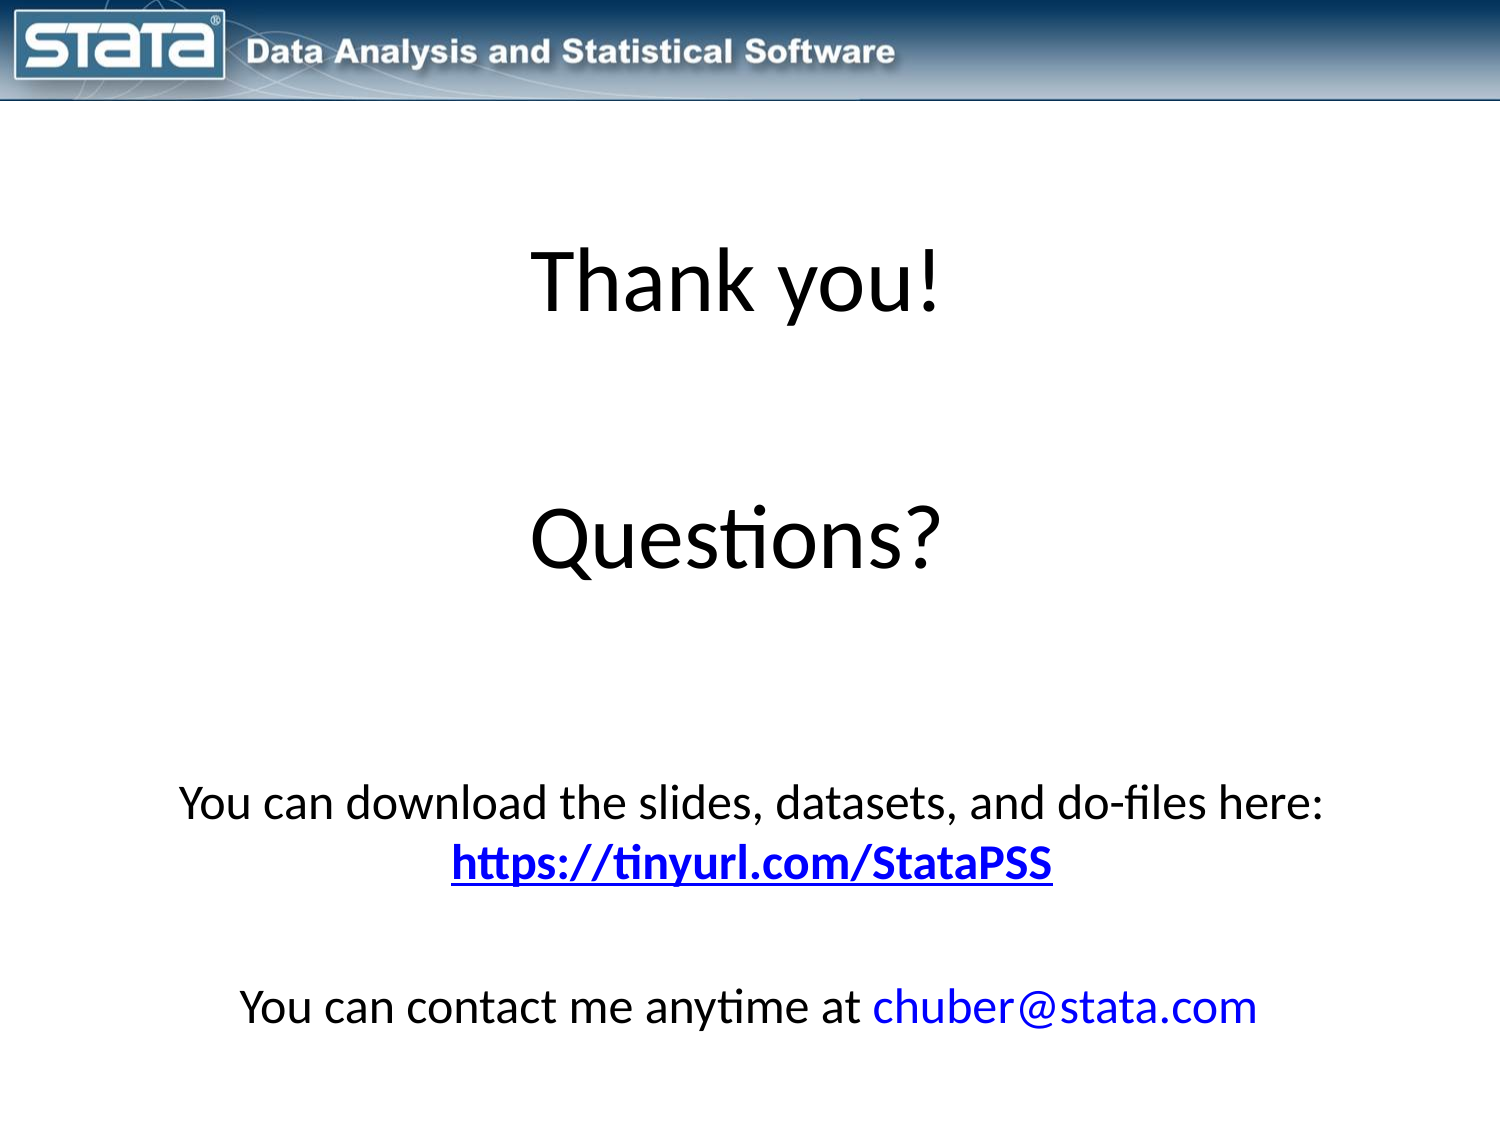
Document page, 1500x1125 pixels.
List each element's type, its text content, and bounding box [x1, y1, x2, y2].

text_box You can download the slides, datasets, and do-files here: https://tinyurl.com/StataPSS [1, 762, 1500, 898]
picture [0, 0, 1500, 102]
text_box You can contact me anytime at chuber@stata.com [0, 966, 1498, 1041]
list Thank you! Questions? [62, 212, 1413, 762]
